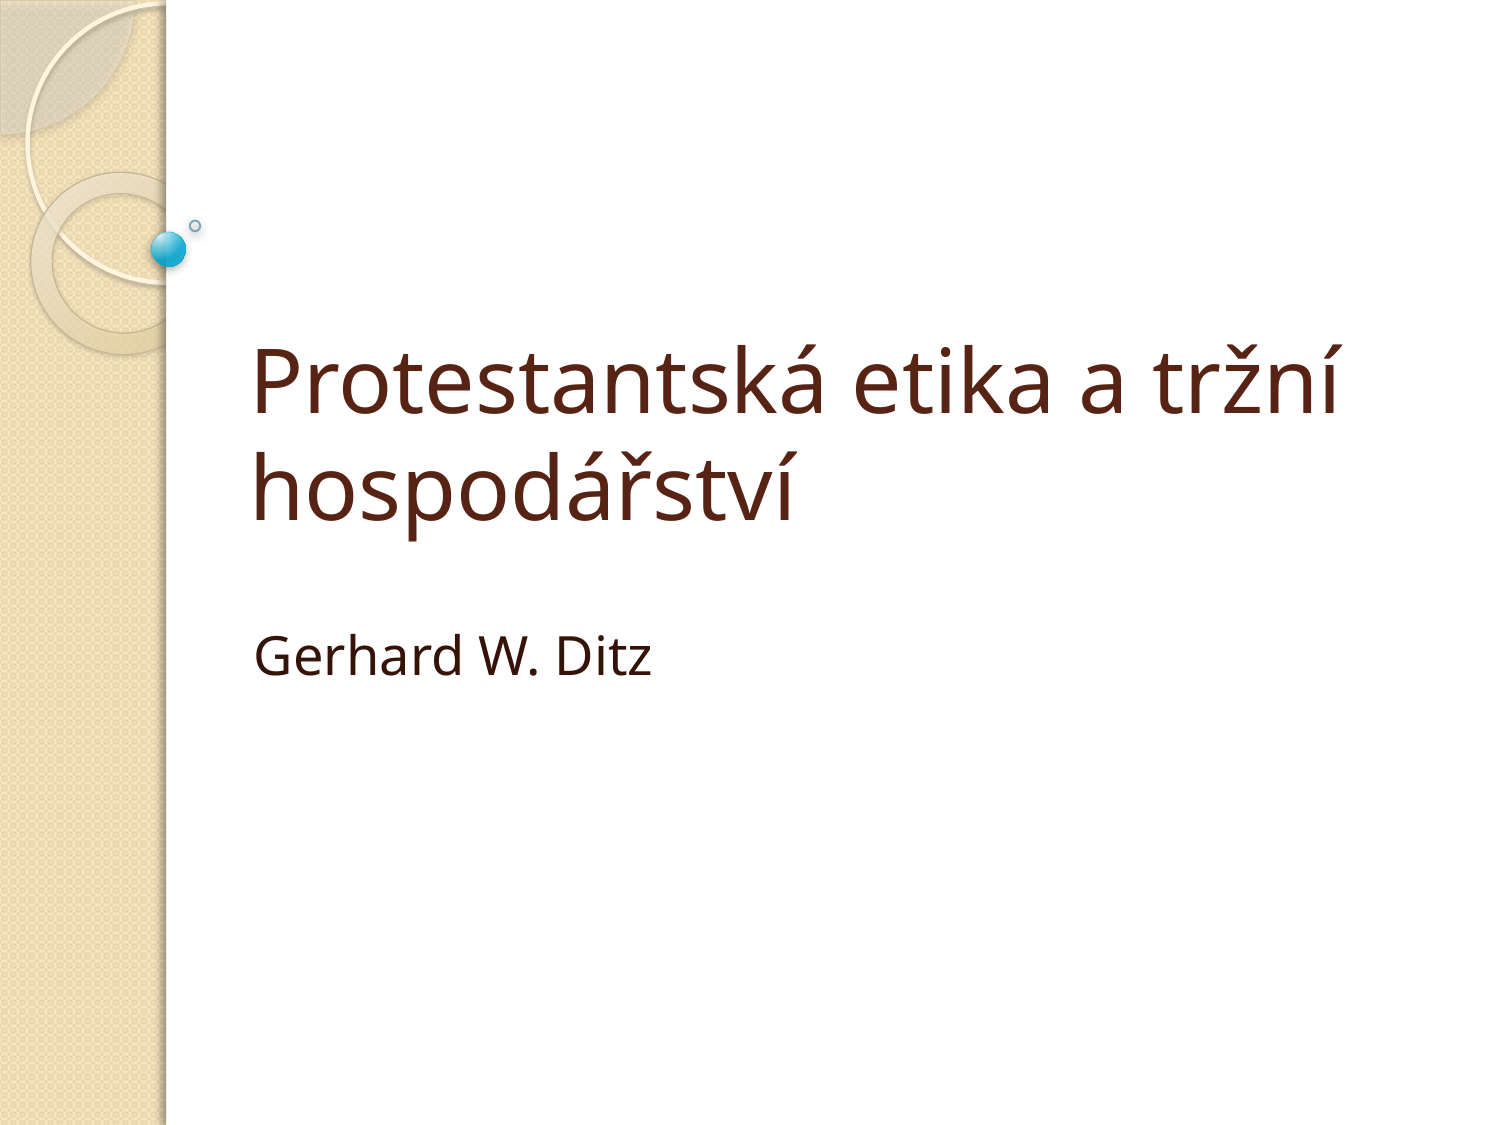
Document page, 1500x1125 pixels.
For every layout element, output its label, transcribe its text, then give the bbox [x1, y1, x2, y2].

subtitle Gerhard W. Ditz [234, 620, 1450, 909]
title Protestantská etika a tržní hospodářství [234, 304, 1450, 547]
